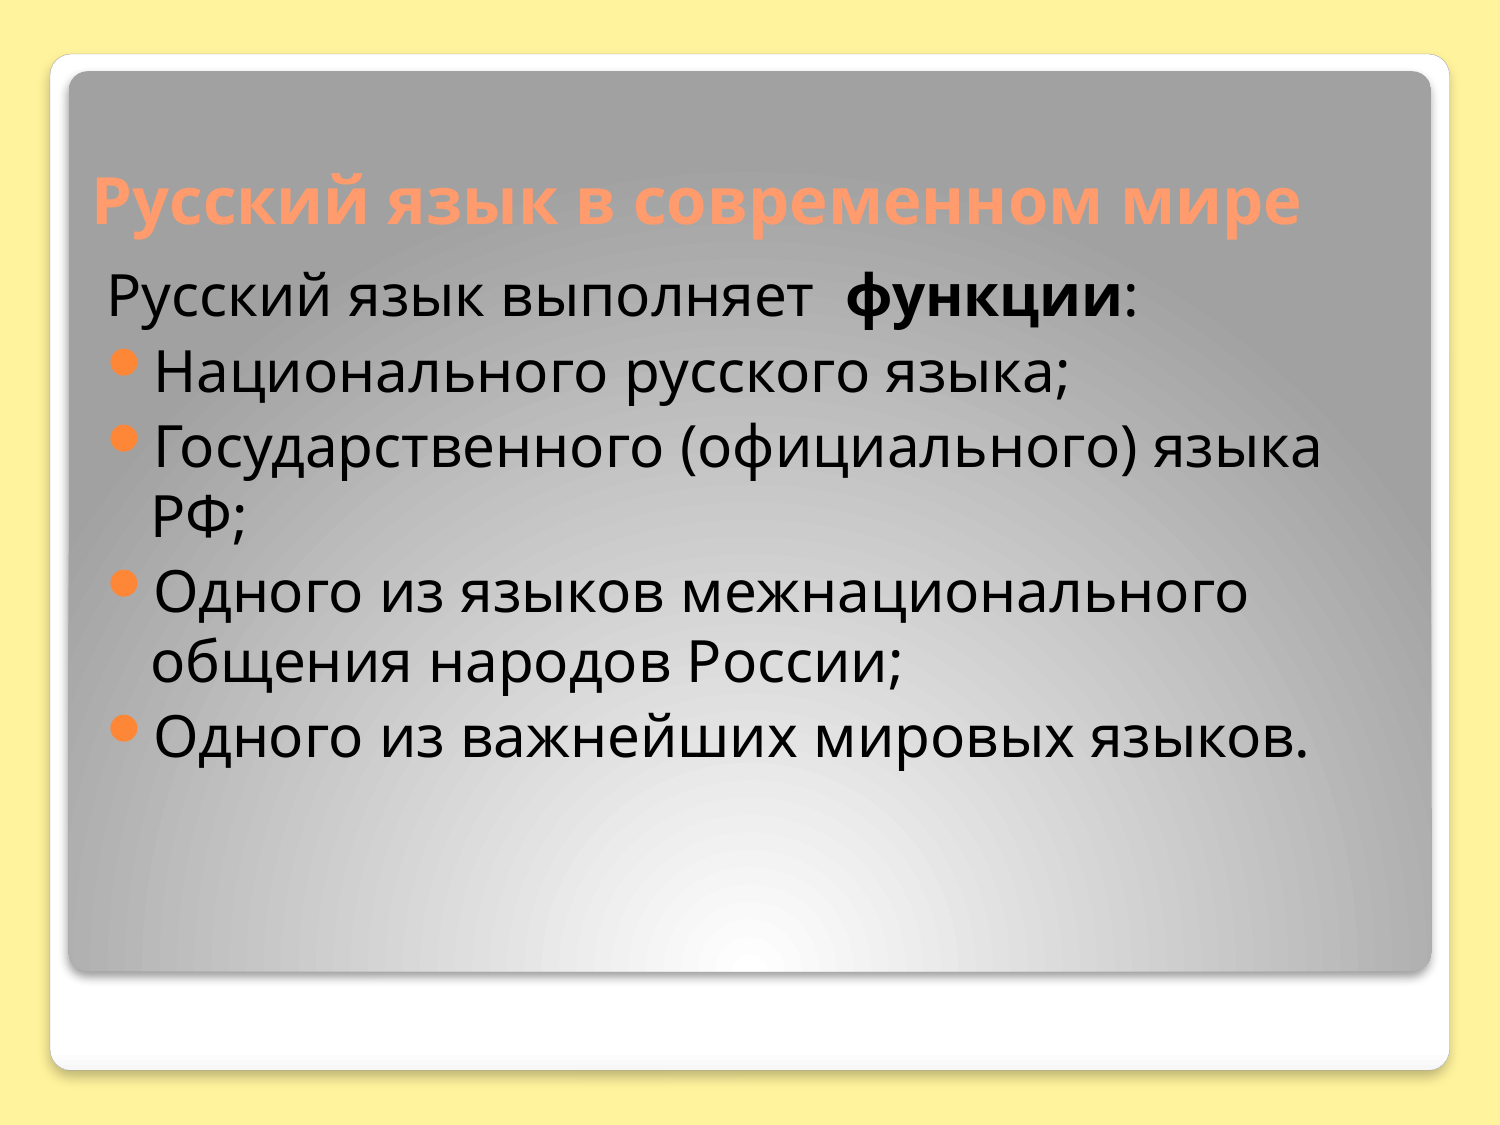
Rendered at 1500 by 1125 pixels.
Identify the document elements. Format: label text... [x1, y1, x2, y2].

title Русский язык в современном мире [76, 78, 1420, 243]
list Русский язык выполняет функции: Национального русского языка; Государственного (официального) языка РФ; Одного из языков межнационального общения народов России; Одного из важнейших мировых языков. [76, 243, 1420, 931]
